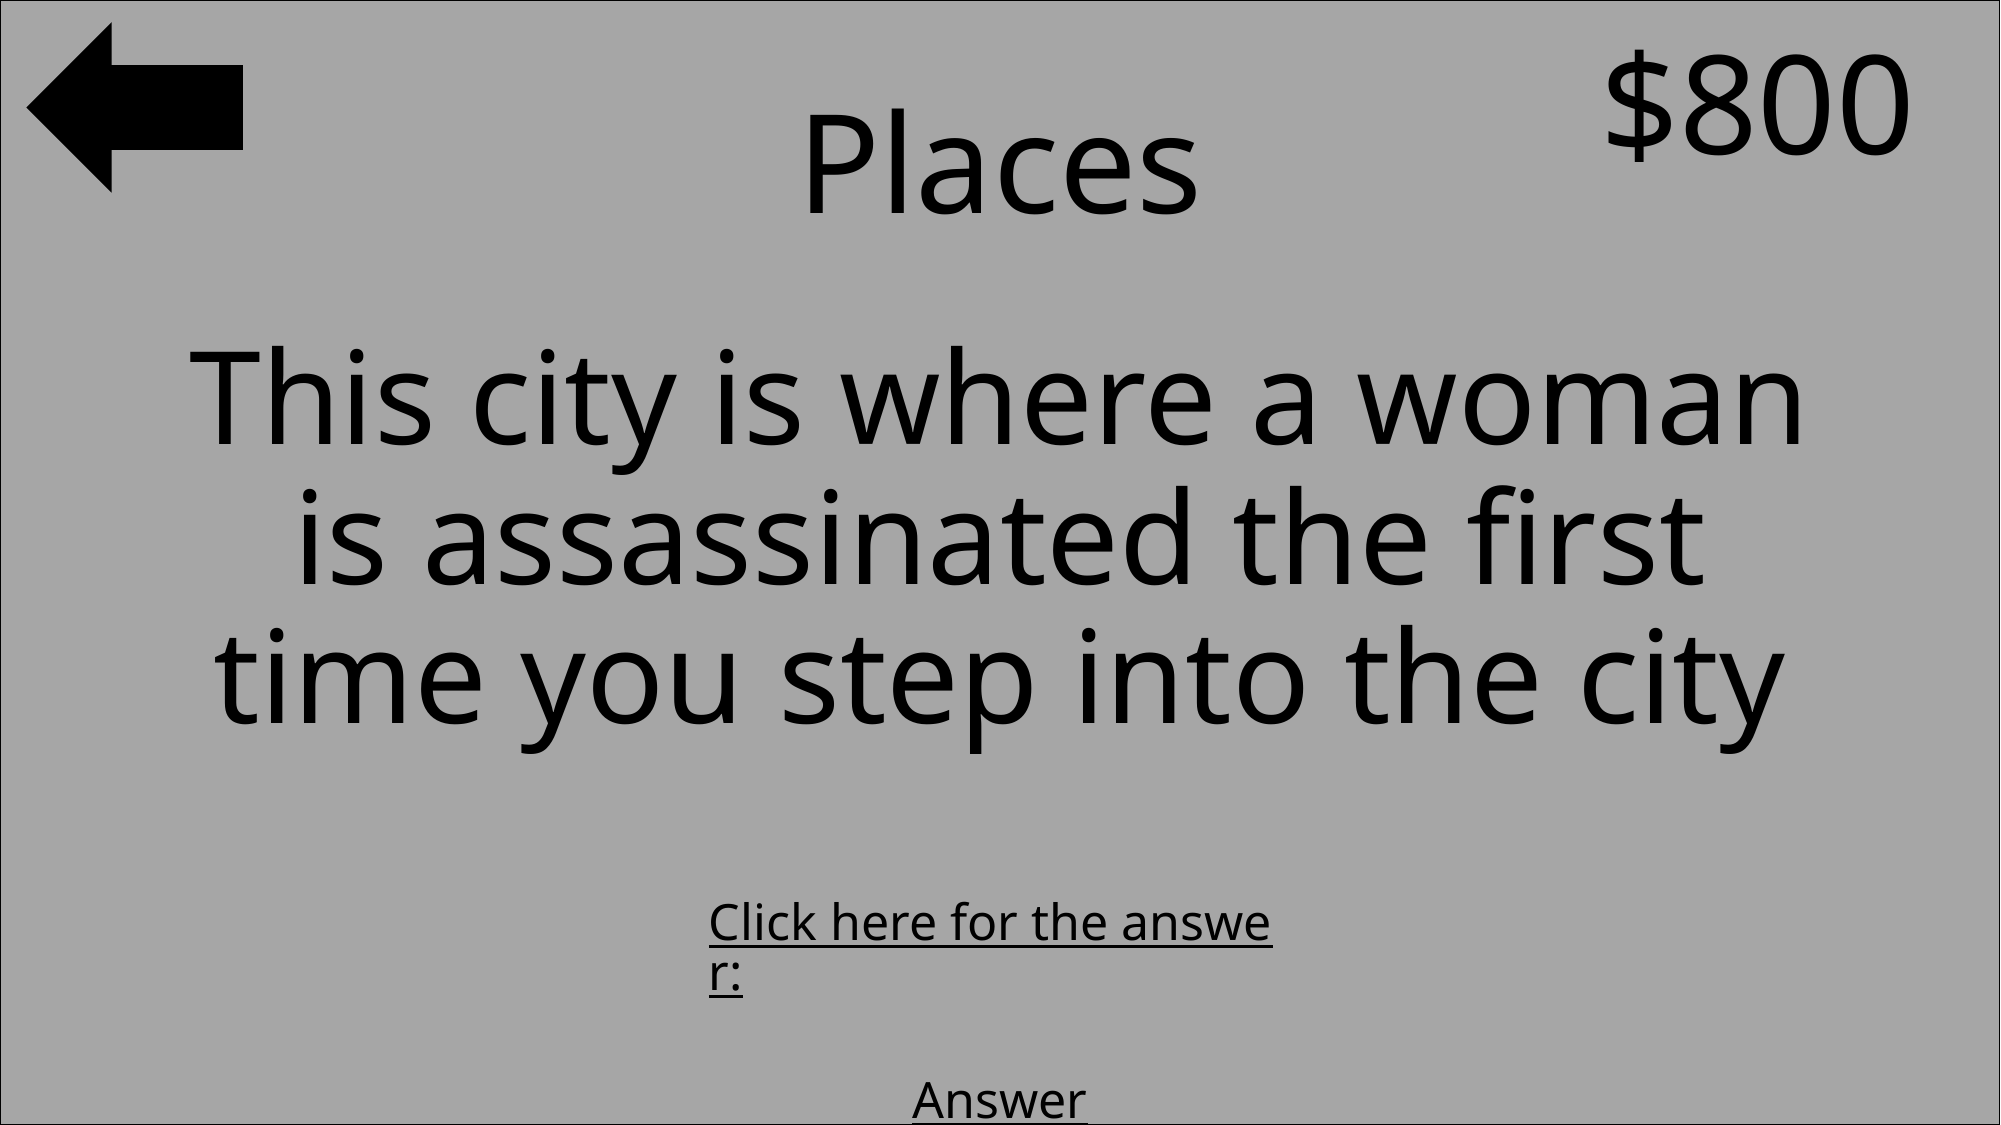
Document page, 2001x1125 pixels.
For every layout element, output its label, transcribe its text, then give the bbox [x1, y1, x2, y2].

text_box [0, 0, 2000, 1125]
text_box $800 [1516, 1, 2000, 219]
text_box Click here for the answer: Answer [694, 883, 1306, 1095]
text_box This city is where a woman is assassinated the first time you step into the city [158, 325, 1842, 800]
text_box [26, 22, 243, 193]
text_box Places [137, 59, 1863, 278]
